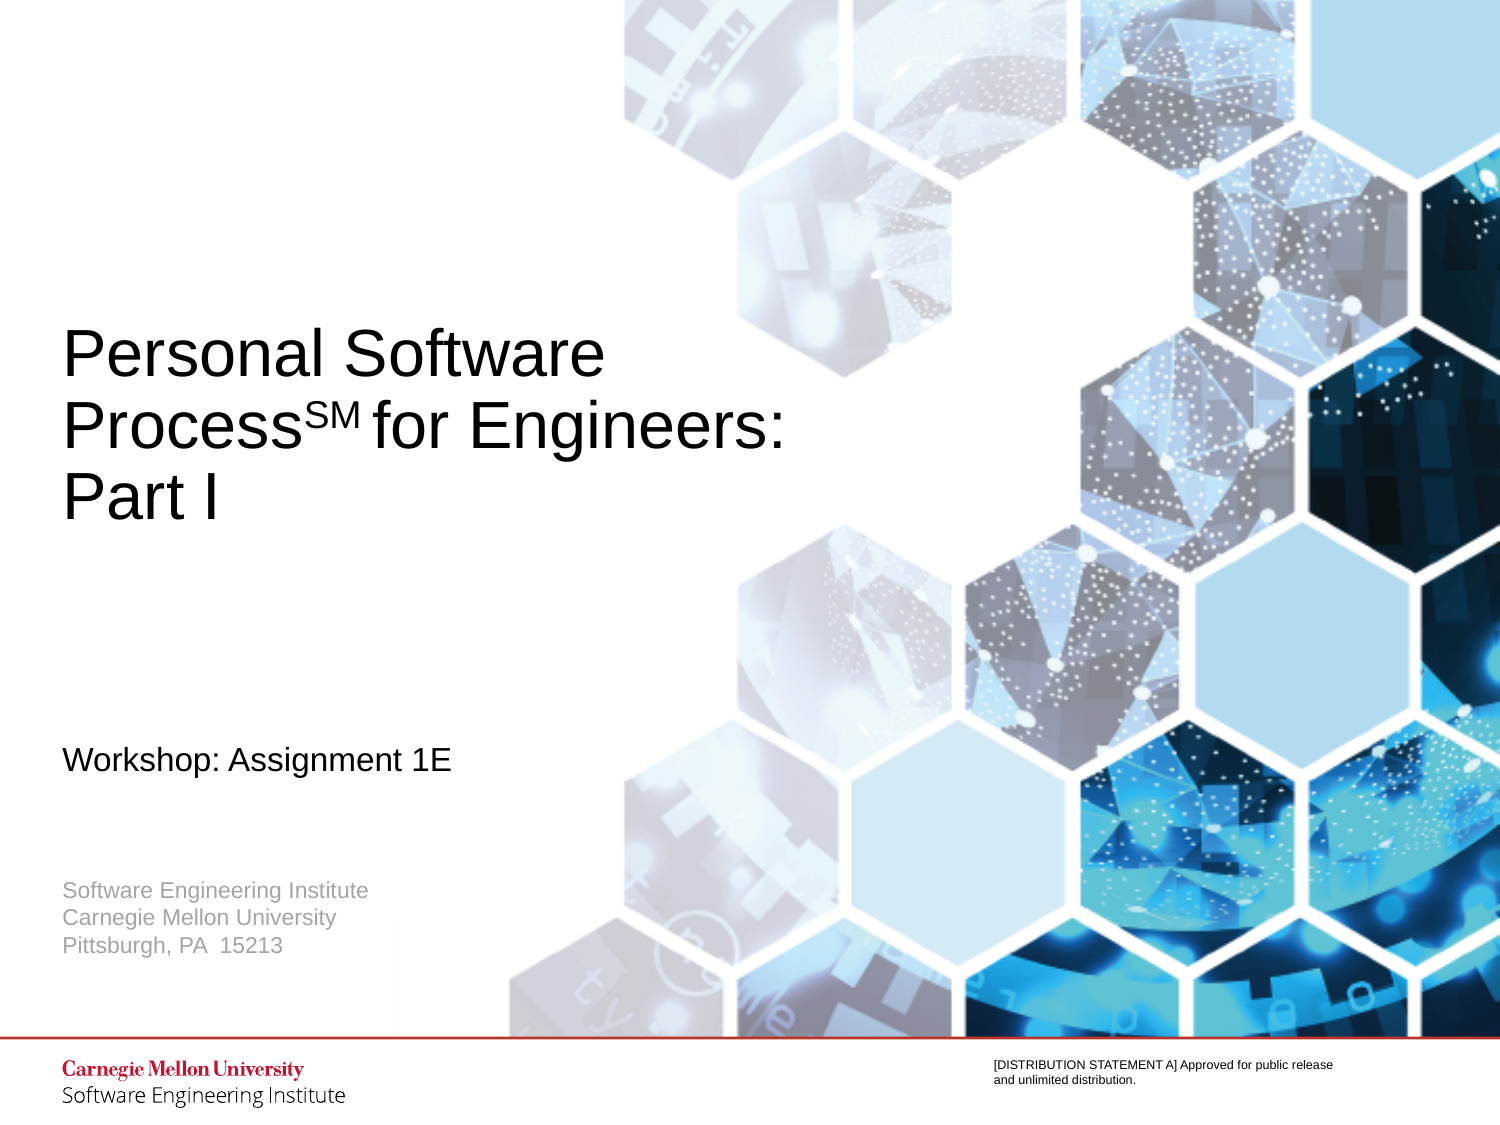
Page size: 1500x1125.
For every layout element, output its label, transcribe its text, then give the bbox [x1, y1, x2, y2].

subtitle Workshop: Assignment 1E [62, 737, 849, 857]
picture [0, 0, 1500, 1036]
title Personal Software ProcessSM for Engineers: Part I [62, 318, 967, 721]
